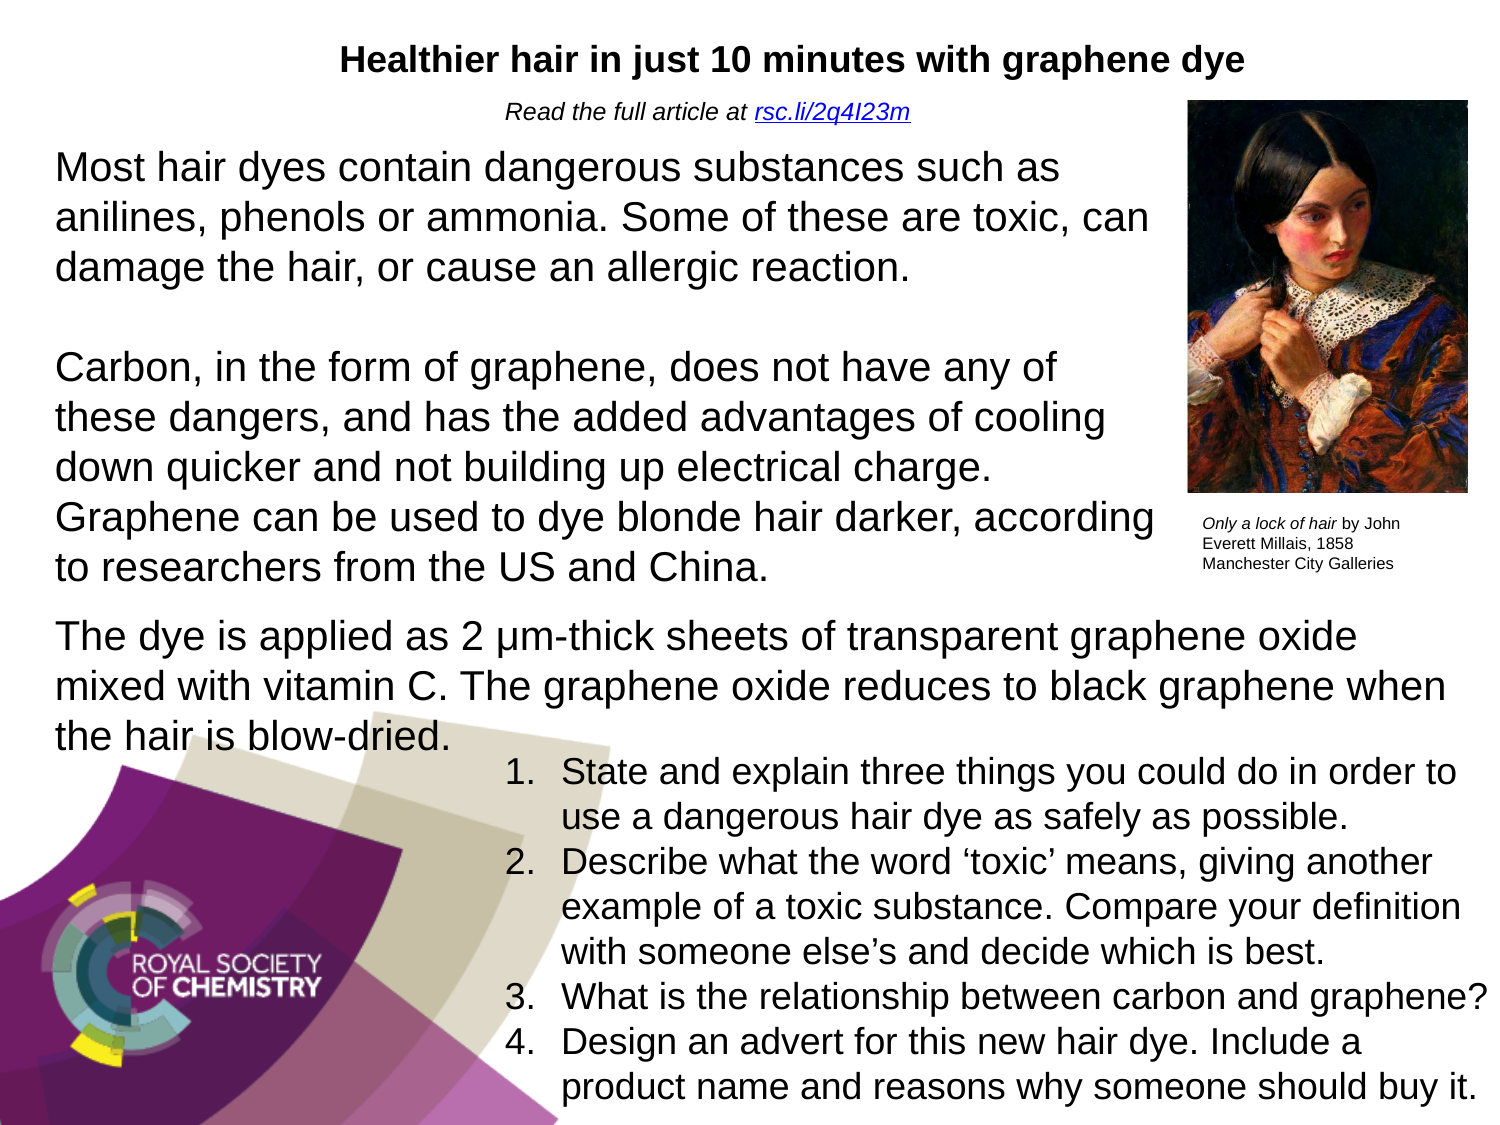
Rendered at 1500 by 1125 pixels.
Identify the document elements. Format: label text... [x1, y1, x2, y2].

text_box Most hair dyes contain dangerous substances such as anilines, phenols or ammonia. Some of these are toxic, can damage the hair, or cause an allergic reaction. Carbon, in the form of graphene, does not have any of these dangers, and has the added advantages of cooling down quicker and not building up electrical charge. Graphene can be used to dye blonde hair darker, according to researchers from the US and China. [40, 132, 1176, 598]
text_box The dye is applied as 2 μm-thick sheets of transparent graphene oxide mixed with vitamin C. The graphene oxide reduces to black graphene when the hair is blow-dried. [40, 601, 1483, 767]
text_box Only a lock of hair by John Everett Millais, 1858 Manchester City Galleries [1187, 505, 1469, 580]
text_box Read the full article at rsc.li/2q4I23m [490, 87, 951, 133]
text_box Healthier hair in just 10 minutes with graphene dye [324, 27, 1270, 87]
picture [0, 3, 1500, 1125]
text_box State and explain three things you could do in order to use a dangerous hair dye as safely as possible. Describe what the word ‘toxic’ means, giving another example of a toxic substance. Compare your definition with someone else’s and decide which is best. What is the relationship between carbon and graphene? Design an advert for this new hair dye. Include a product name and reasons why someone should buy it. [490, 739, 1500, 1125]
